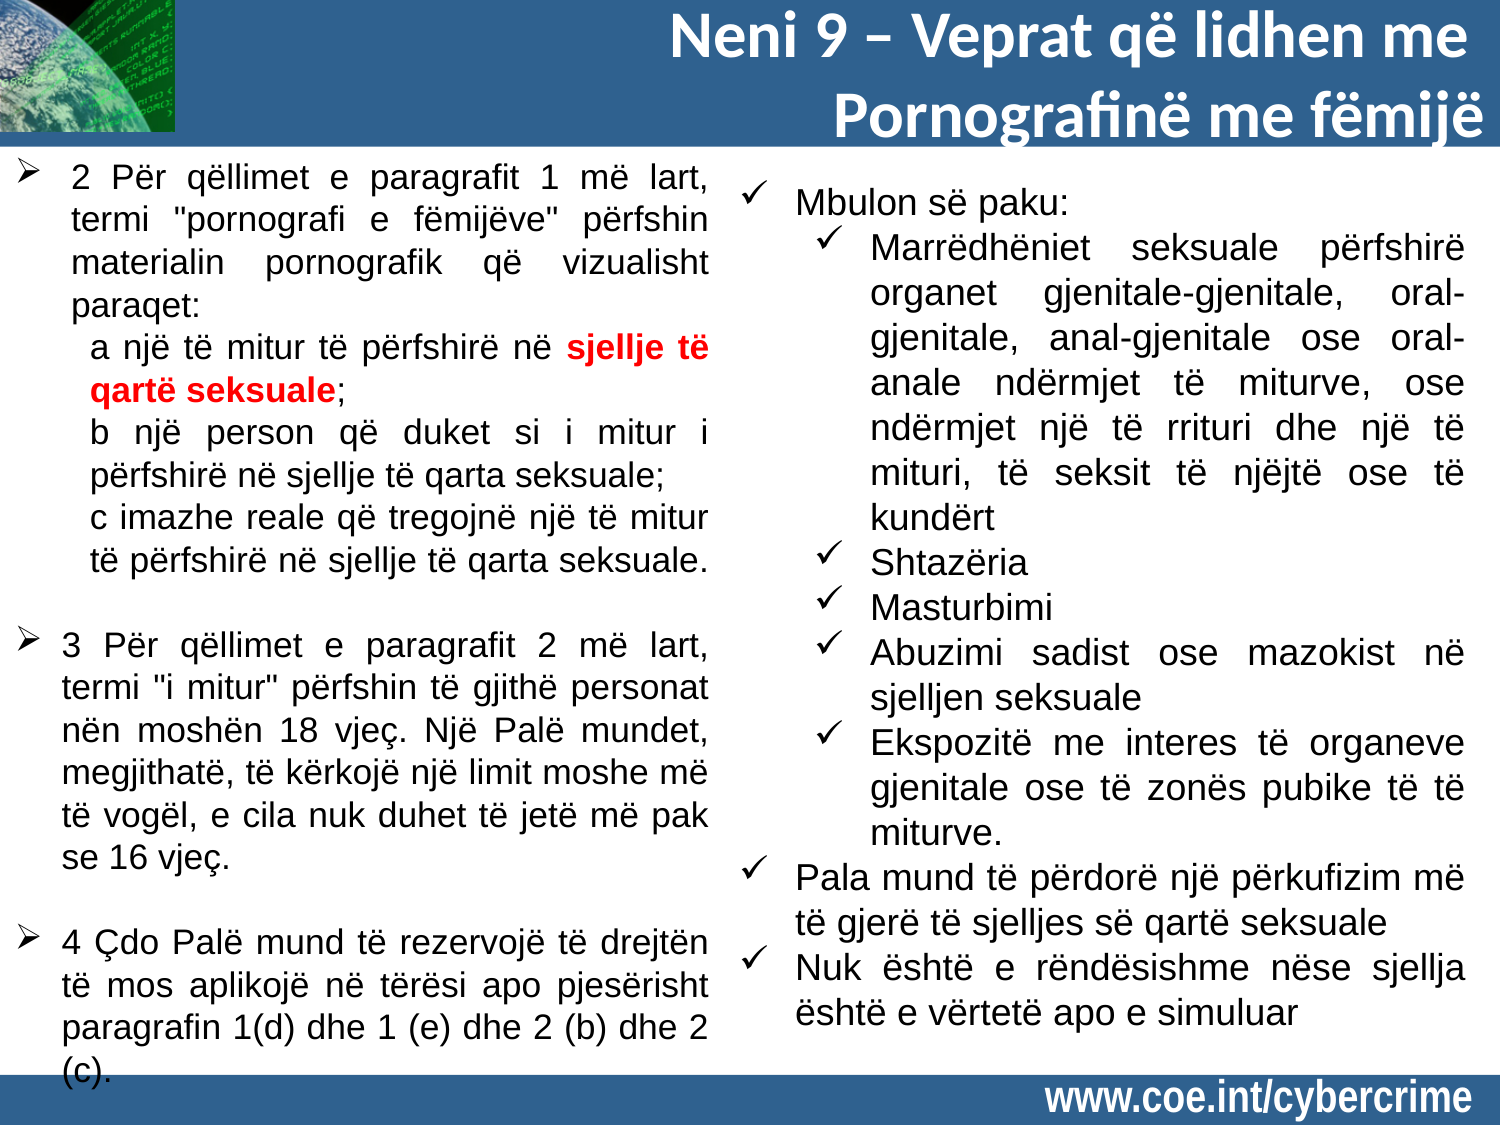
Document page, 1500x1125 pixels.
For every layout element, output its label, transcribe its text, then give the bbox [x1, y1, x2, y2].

picture [0, 0, 175, 132]
text_box www.coe.int/cybercrime [1030, 1059, 1500, 1125]
text_box Neni 9 – Veprat që lidhen me Pornografinë me fëmijë [0, 0, 1500, 149]
text_box 2 Për qëllimet e paragrafit 1 më lart, termi "pornografi e fëmijëve" përfshin materialin pornografik që vizualisht paraqet: a një të mitur të përfshirë në sjellje të qartë seksuale; b një person që duket si i mitur i përfshirë në sjellje të qarta seksuale; c imazhe reale që tregojnë një të mitur të përfshirë në sjellje të qarta seksuale. 3 Për qëllimet e paragrafit 2 më lart, termi "i mitur" përfshin të gjithë personat nën moshën 18 vjeç. Një Palë mundet, megjithatë, të kërkojë një limit moshe më të vogël, e cila nuk duhet të jetë më pak se 16 vjeç. 4 Çdo Palë mund të rezervojë të drejtën të mos aplikojë në tërësi apo pjesërisht paragrafin 1(d) dhe 1 (e) dhe 2 (b) dhe 2 (c). [0, 146, 725, 1097]
text_box [0, 1073, 1030, 1125]
text_box Mbulon së paku: Marrëdhëniet seksuale përfshirë organet gjenitale-gjenitale, oral-gjenitale, anal-gjenitale ose oral-anale ndërmjet të miturve, ose ndërmjet një të rrituri dhe një të mituri, të seksit të njëjtë ose të kundërt Shtazëria Masturbimi Abuzimi sadist ose mazokist në sjelljen seksuale Ekspozitë me interes të organeve gjenitale ose të zonës pubike të të miturve. Pala mund të përdorë një përkufizim më të gjerë të sjelljes së qartë seksuale Nuk është e rëndësishme nëse sjellja është e vërtetë apo e simuluar [724, 170, 1480, 1041]
